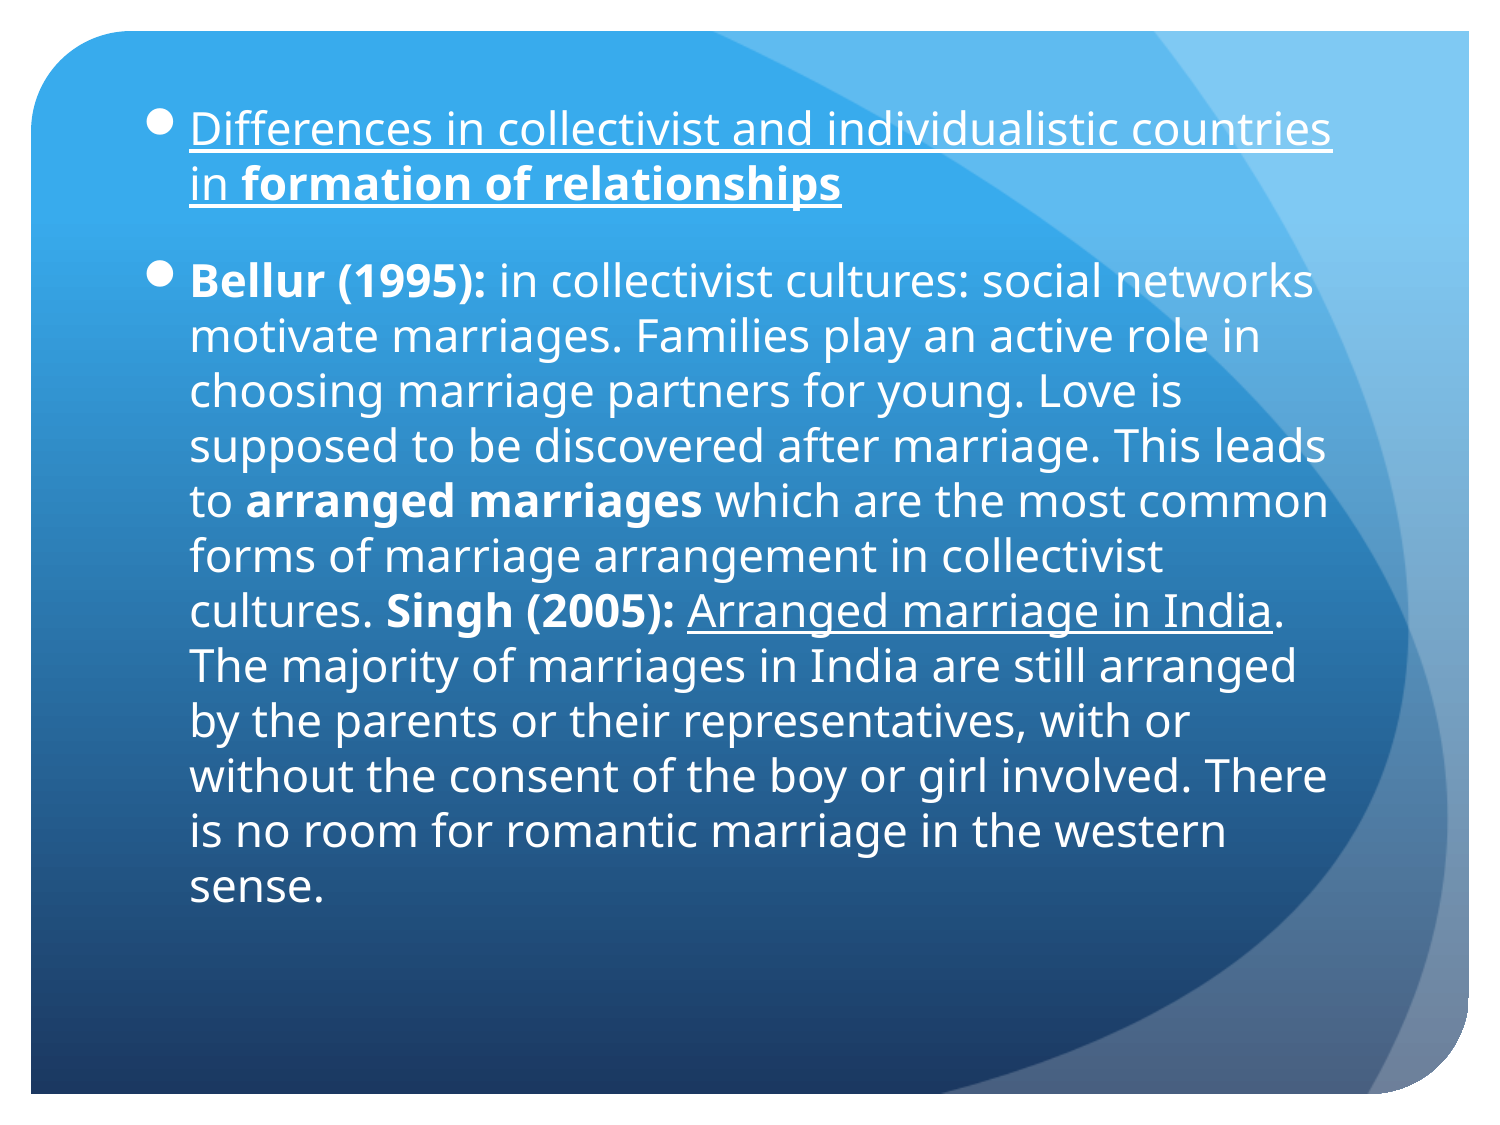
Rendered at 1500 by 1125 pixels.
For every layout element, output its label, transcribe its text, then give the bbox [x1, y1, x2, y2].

picture [24, 30, 1473, 1094]
list Differences in collectivist and individualistic countries in formation of relationships Bellur (1995): in collectivist cultures: social networks motivate marriages. Families play an active role in choosing marriage partners for young. Love is supposed to be discovered after marriage. This leads to arranged marriages which are the most common forms of marriage arrangement in collectivist cultures. Singh (2005): Arranged marriage in India. The majority of marriages in India are still arranged by the parents or their representatives, with or without the consent of the boy or girl involved. There is no room for romantic marriage in the western sense. [127, 92, 1372, 991]
